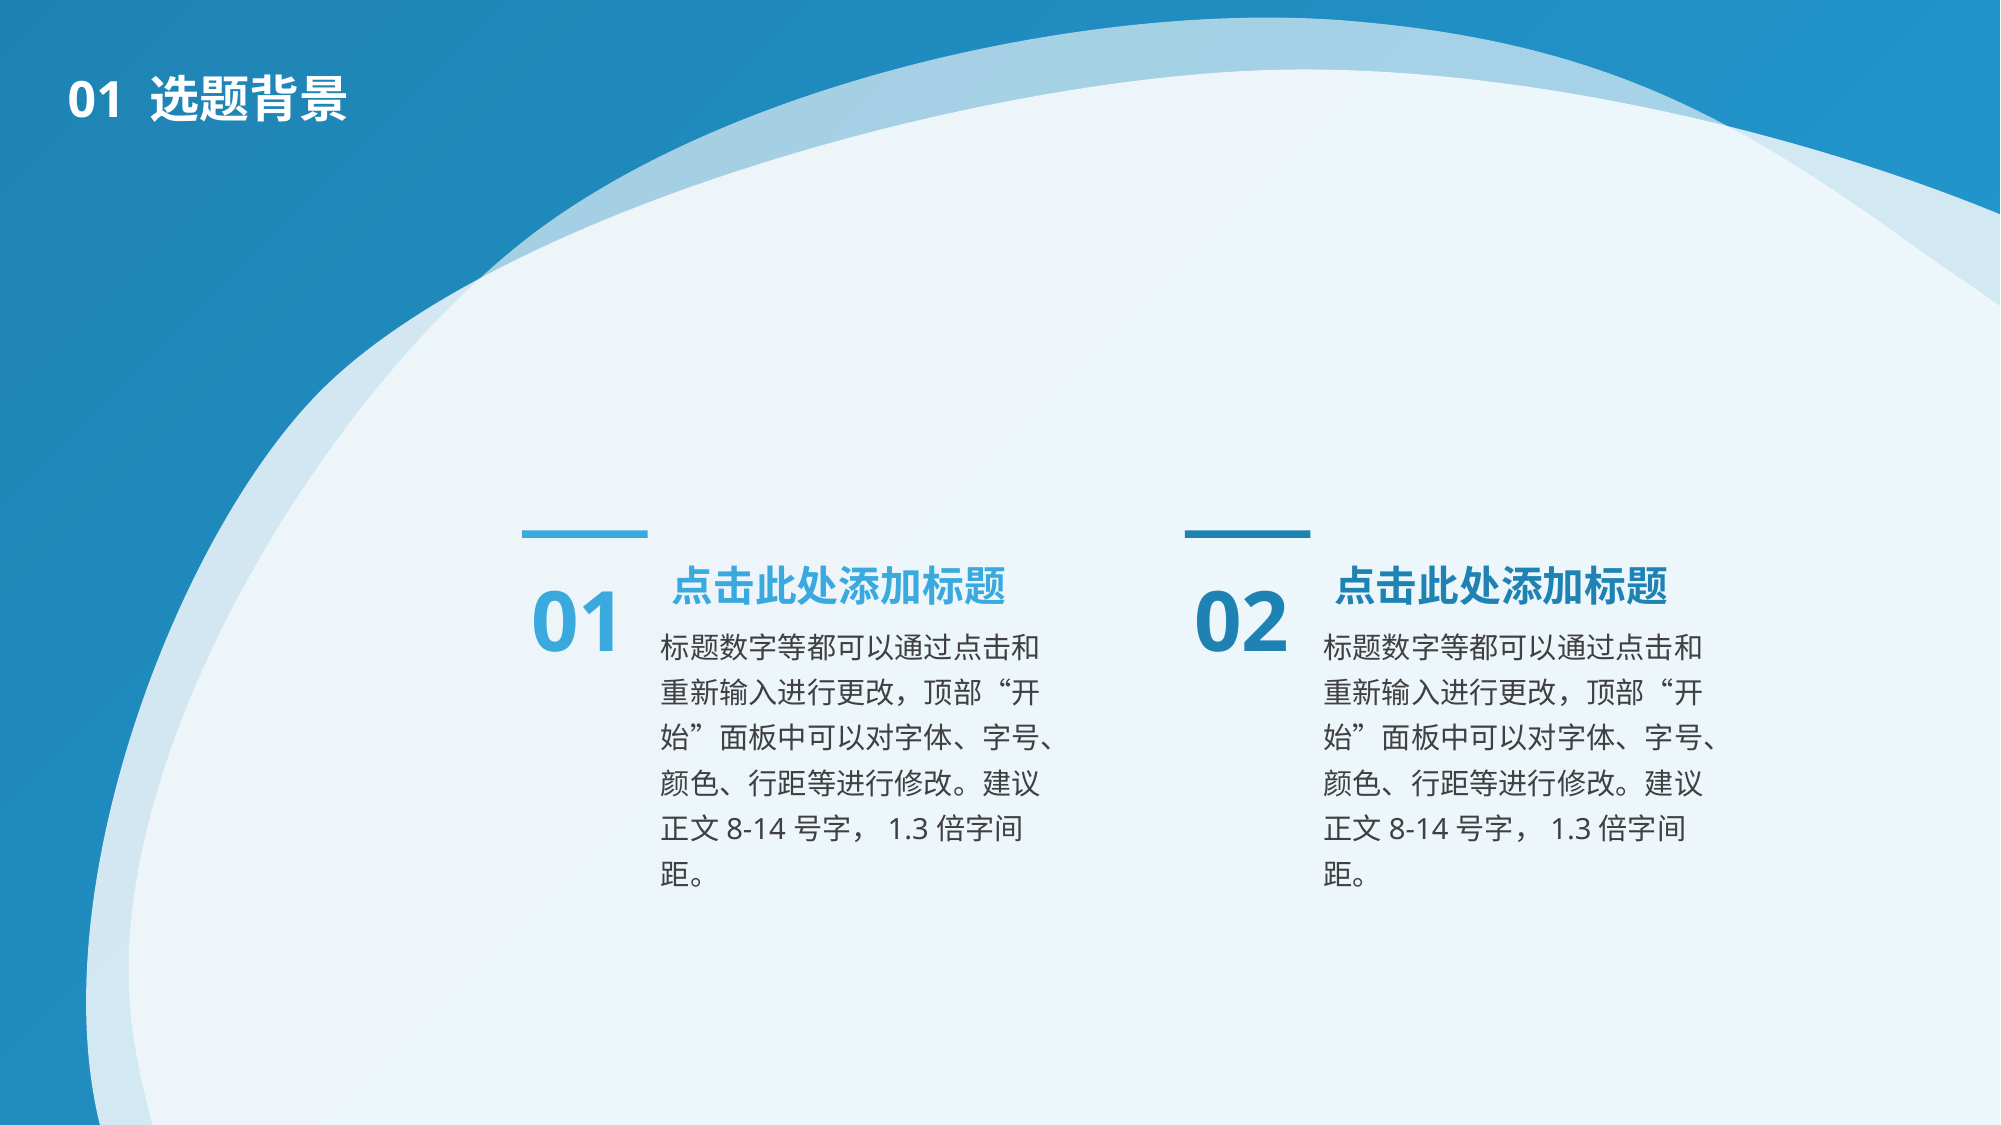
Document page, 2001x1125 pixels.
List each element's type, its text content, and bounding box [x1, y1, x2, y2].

text_box 点击此处添加标题 [1319, 537, 1684, 618]
text_box 02 [1179, 530, 1305, 676]
text_box 点击此处添加标题 [656, 537, 1021, 618]
text_box [1184, 529, 1311, 539]
text_box 标题数字等都可以通过点击和重新输入进行更改，顶部“开始”面板中可以对字体、字号、颜色、行距等进行修改。建议正文8-14号字，1.3倍字间距。 [1308, 611, 1722, 899]
text_box 01 [516, 530, 642, 676]
text_box 标题数字等都可以通过点击和重新输入进行更改，顶部“开始”面板中可以对字体、字号、颜色、行距等进行修改。建议正文8-14号字，1.3倍字间距。 [646, 611, 1060, 899]
list 01 选题背景 [52, 41, 924, 162]
text_box [521, 529, 649, 539]
